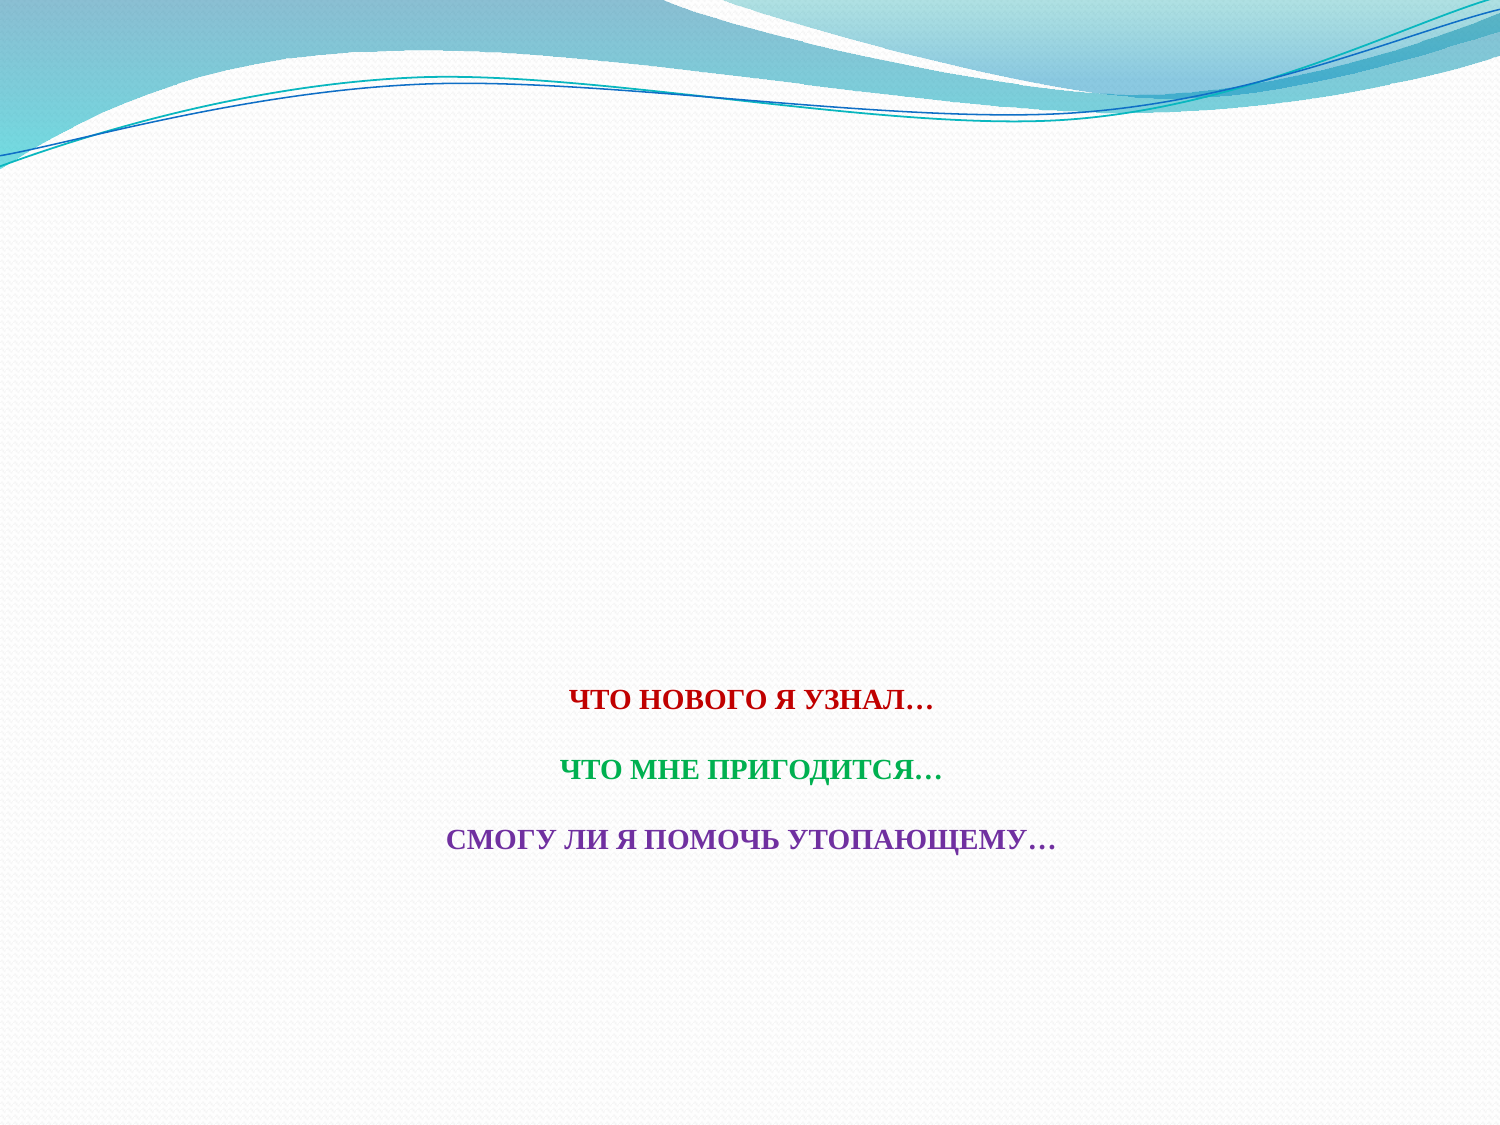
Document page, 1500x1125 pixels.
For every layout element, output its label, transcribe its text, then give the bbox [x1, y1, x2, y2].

title ЧТО НОВОГО Я УЗНАЛ… ЧТО МНЕ ПРИГОДИТСЯ… СМОГУ ЛИ Я ПОМОЧЬ УТОПАЮЩЕМУ… [70, 667, 1433, 856]
